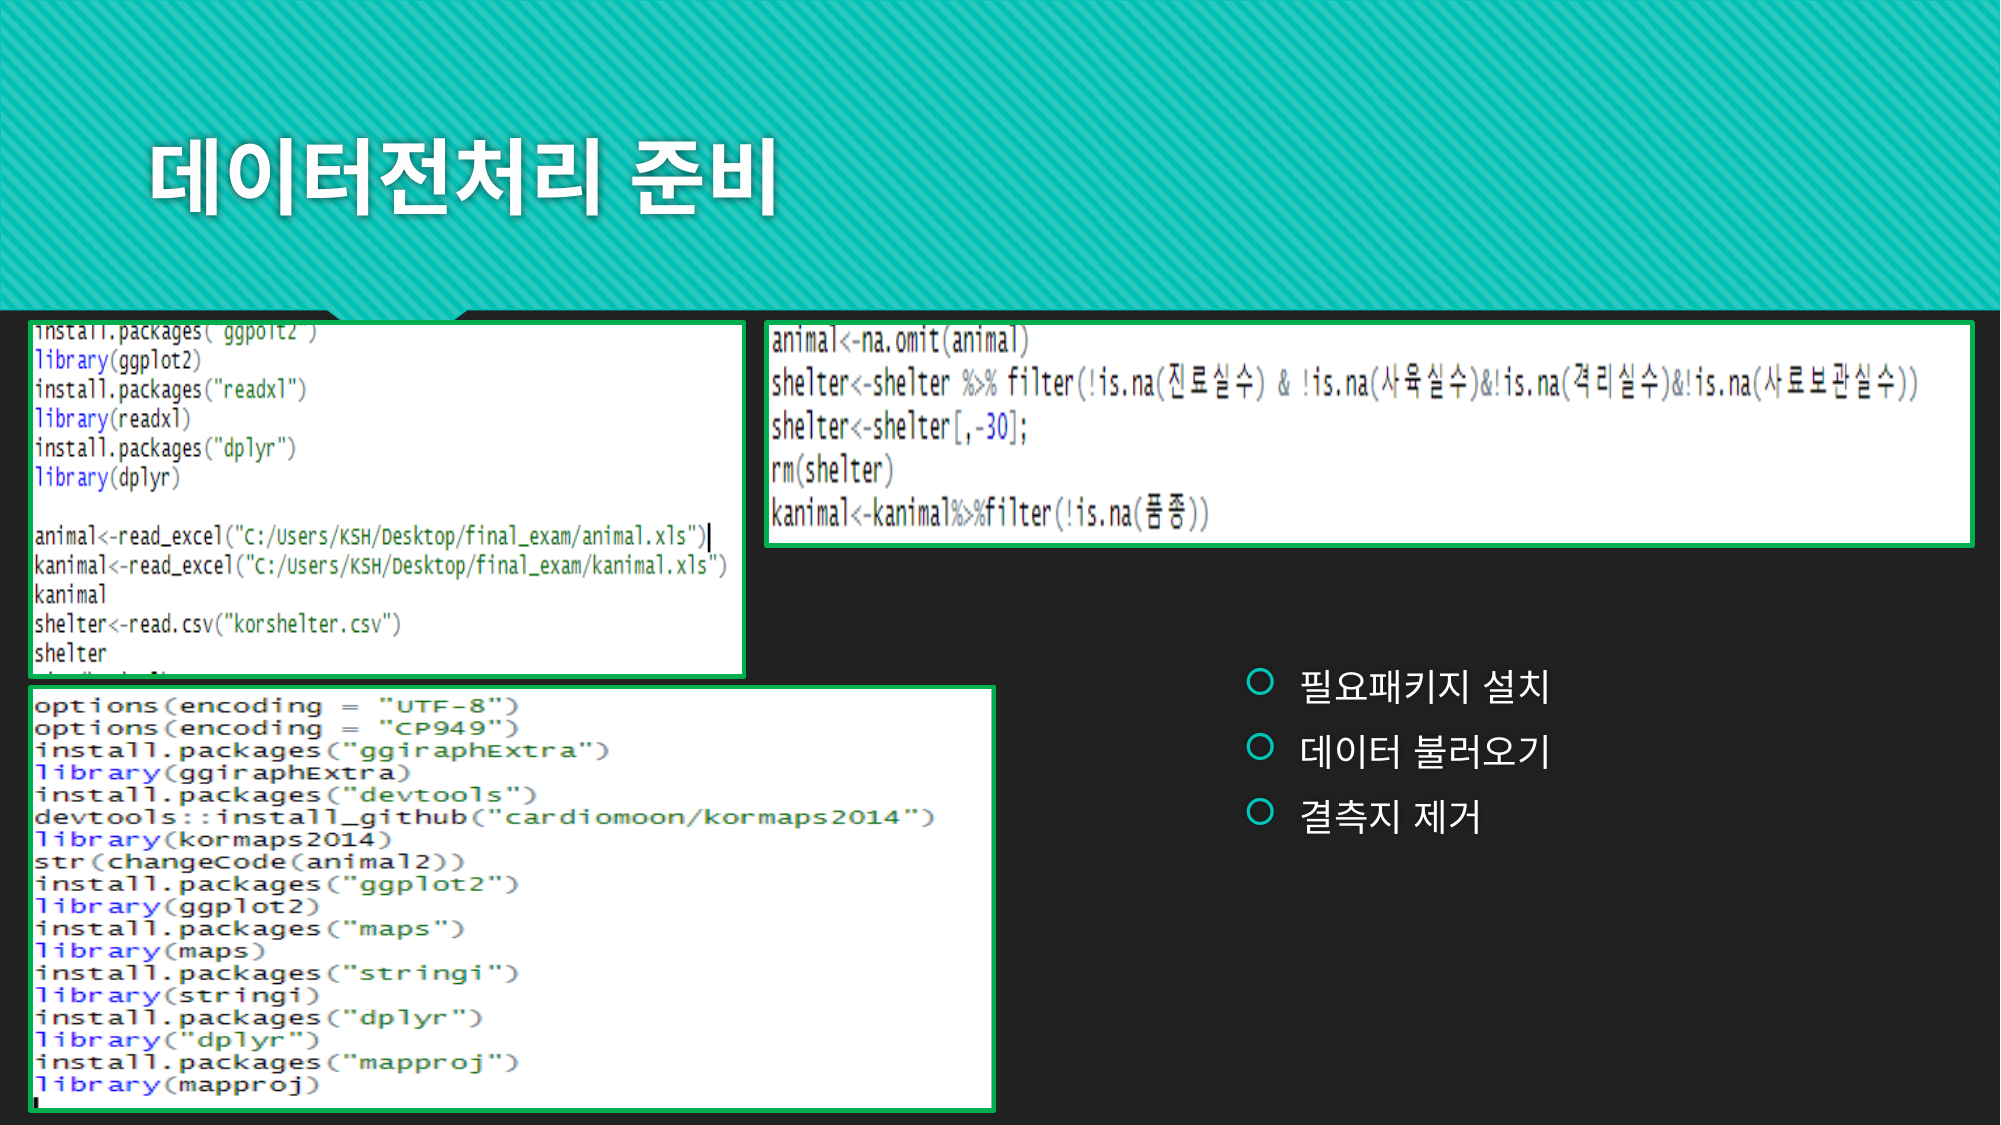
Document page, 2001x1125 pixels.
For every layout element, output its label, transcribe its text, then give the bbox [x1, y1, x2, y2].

picture [32, 324, 742, 675]
title 데이터전처리 준비 [132, 73, 1868, 233]
picture [768, 324, 1971, 544]
picture [32, 688, 992, 1109]
list 필요패키지 설치 데이터 불러오기 결측지 제거 [1228, 548, 1831, 1109]
